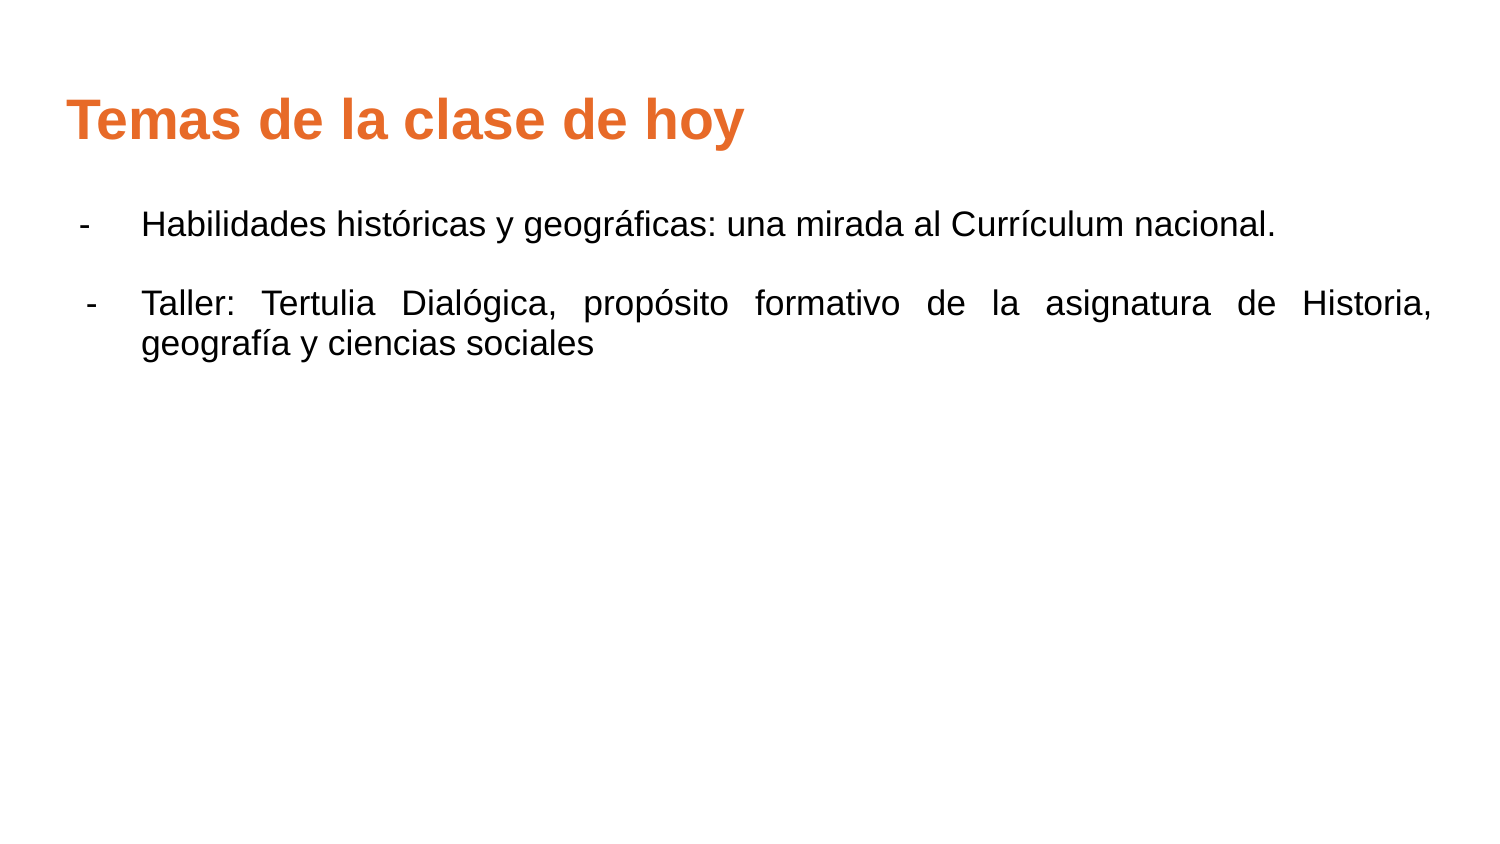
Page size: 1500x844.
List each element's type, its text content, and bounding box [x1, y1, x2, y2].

list Habilidades históricas y geográficas: una mirada al Currículum nacional. Taller: Tertulia Dialógica, propósito formativo de la asignatura de Historia, geografía y ciencias sociales [51, 189, 1449, 750]
title Temas de la clase de hoy [51, 72, 1449, 167]
